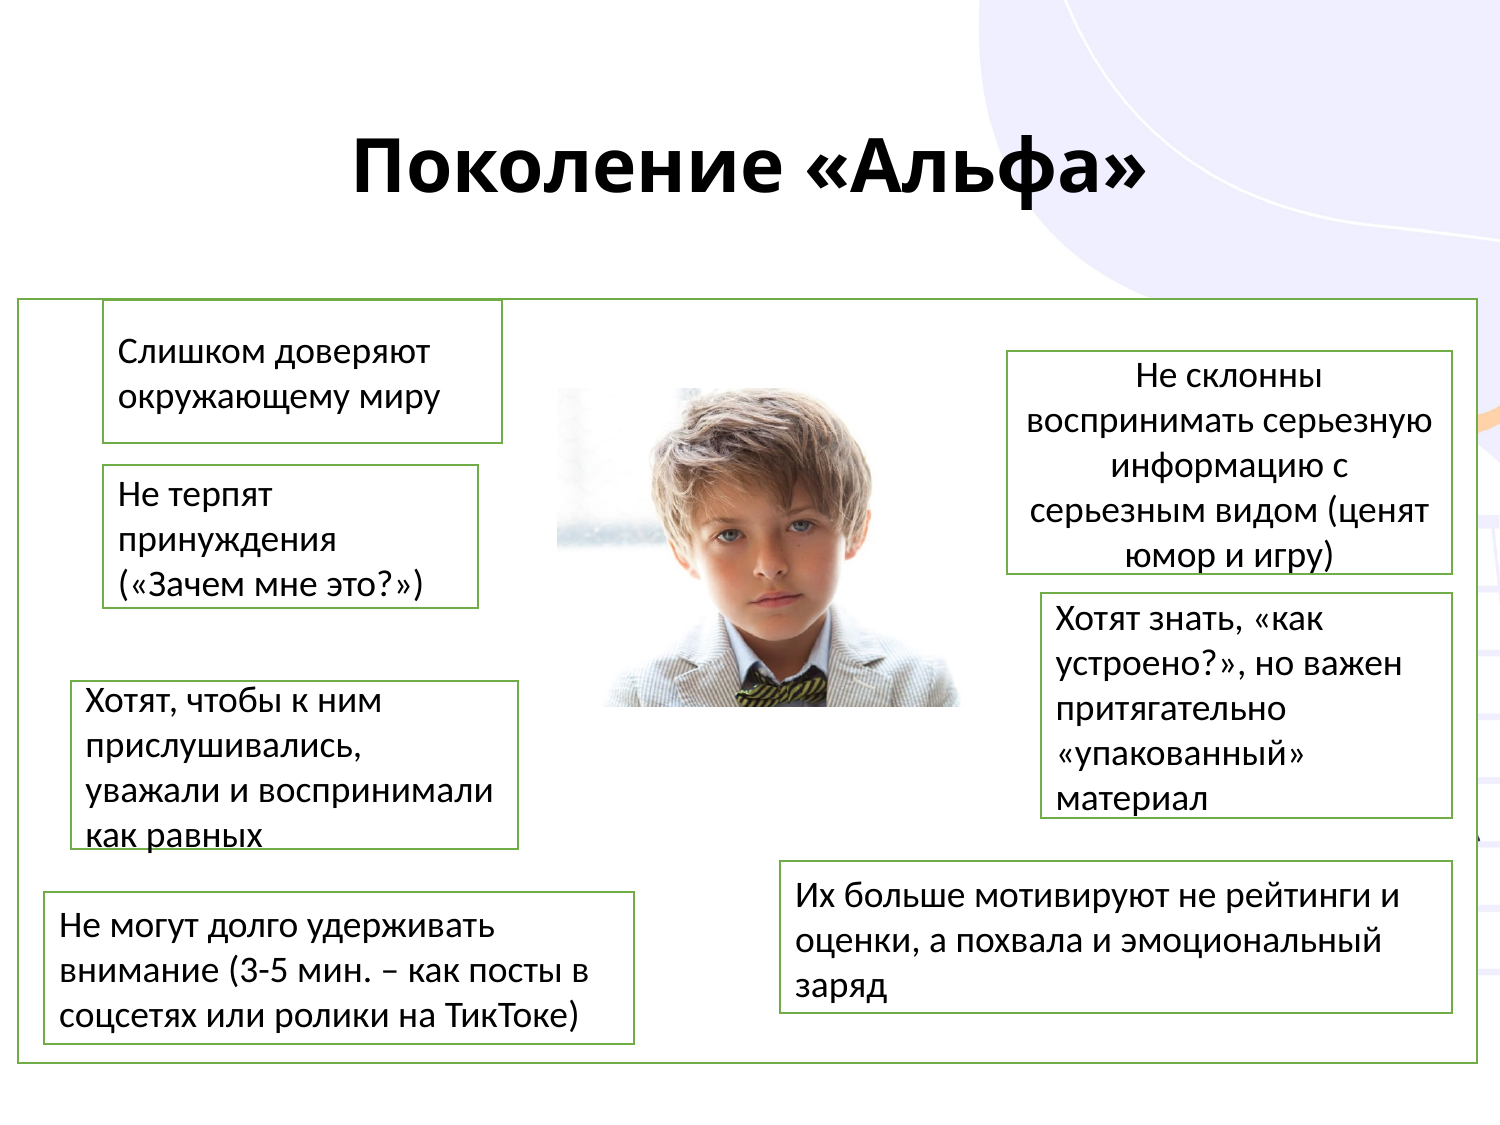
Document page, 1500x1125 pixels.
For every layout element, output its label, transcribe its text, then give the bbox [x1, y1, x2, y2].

text_box Слишком доверяют окружающему миру [102, 298, 503, 444]
picture [0, 0, 1500, 1125]
title Поколение «Альфа» [103, 59, 1397, 278]
text_box Хотят знать, «как устроено?», но важен притягательно «упакованный» материал [1040, 592, 1453, 819]
text_box Не могут долго удерживать внимание (3-5 мин. – как посты в соцсетях или ролики на ТикТоке) [43, 891, 635, 1045]
text_box Их больше мотивируют не рейтинги и оценки, а похвала и эмоциональный заряд [779, 860, 1453, 1014]
text_box Не терпят принуждения («Зачем мне это?») [102, 464, 479, 609]
text_box Не склонны воспринимать серьезную информацию с серьезным видом (ценят юмор и игру) [1006, 350, 1453, 575]
text_box Хотят, чтобы к ним прислушивались, уважали и воспринимали как равных [70, 680, 519, 850]
list [17, 298, 1478, 1064]
